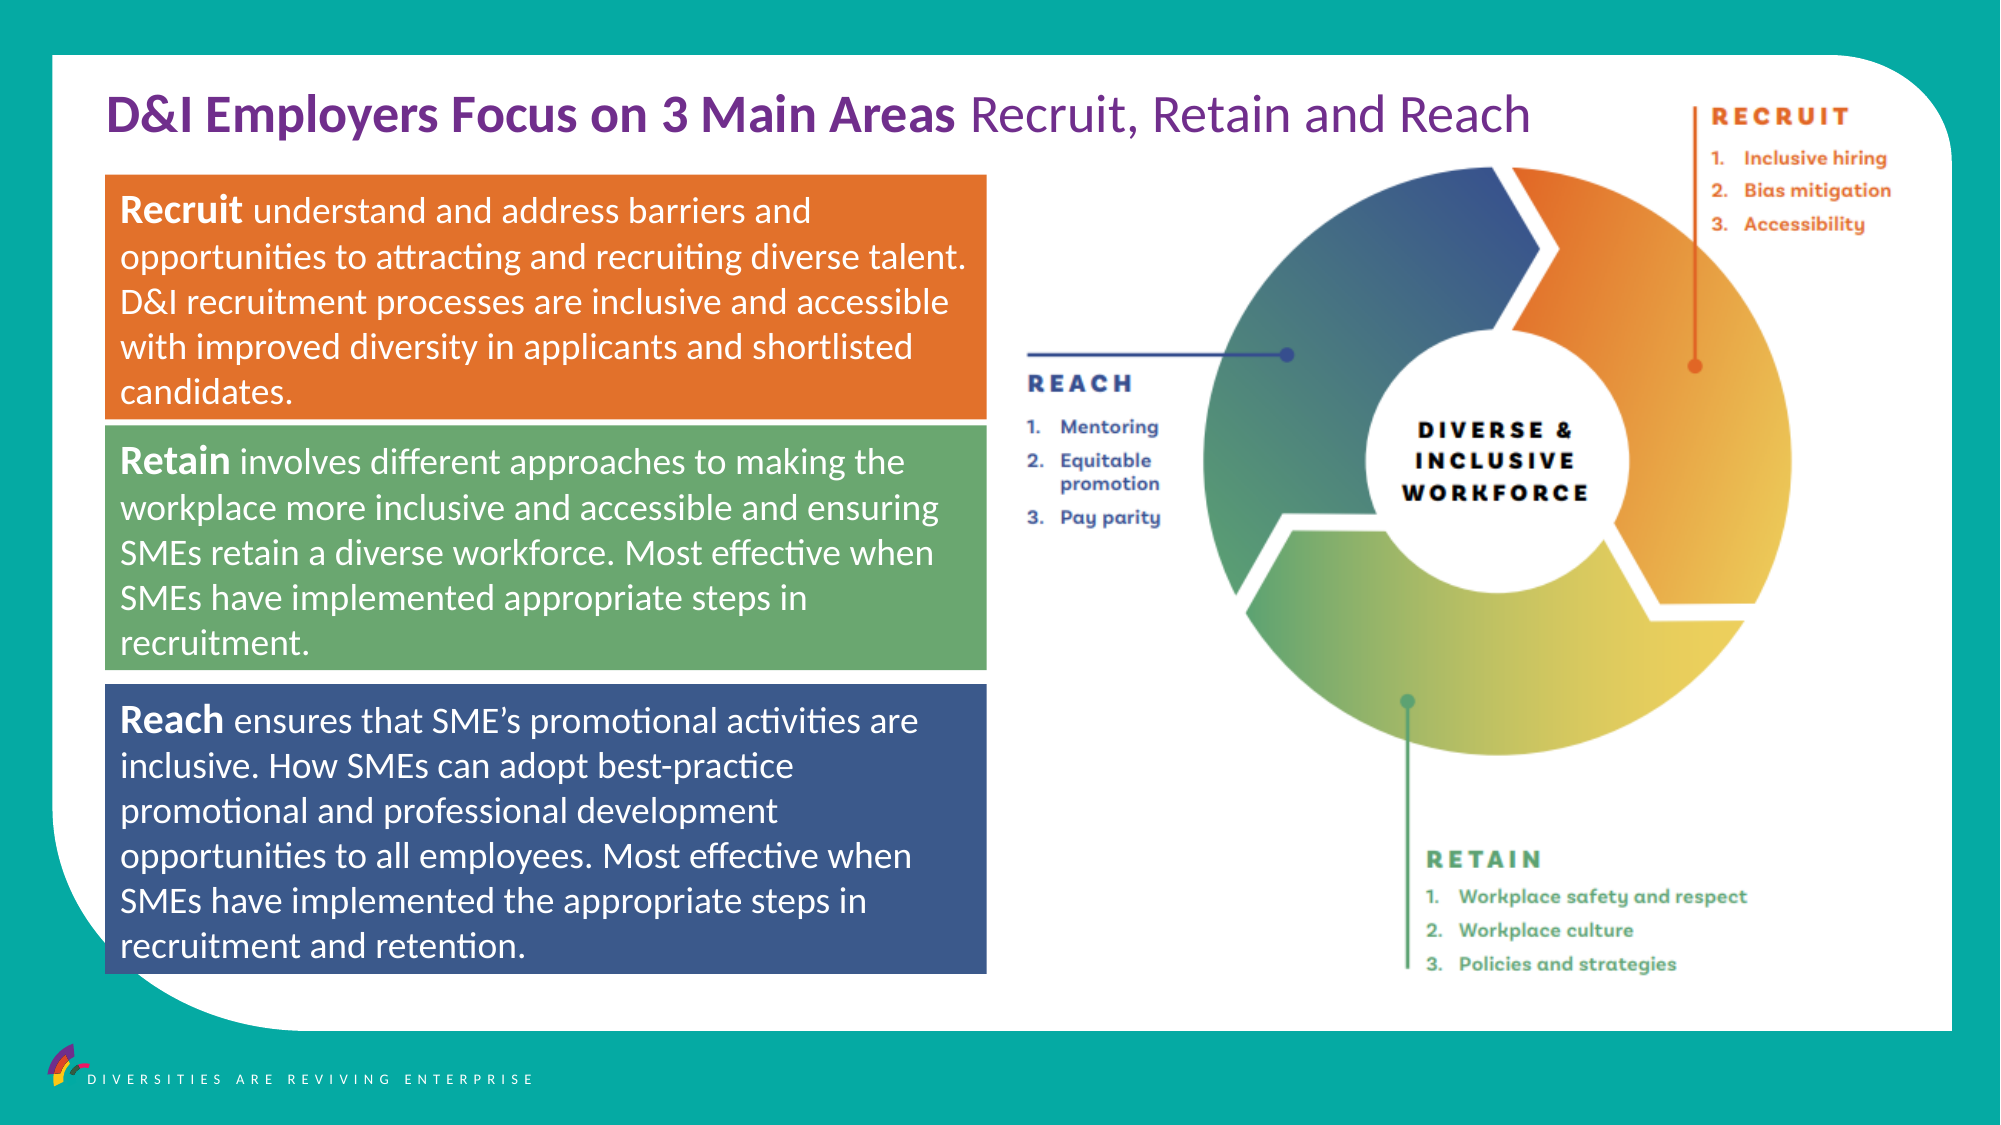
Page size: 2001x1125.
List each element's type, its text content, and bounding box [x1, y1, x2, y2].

text_box Recruit understand and address barriers and opportunities to attracting and recruiting diverse talent. D&I recruitment processes are inclusive and accessible with improved diversity in applicants and shortlisted candidates. [105, 174, 987, 420]
picture [999, 96, 1927, 983]
text_box Retain involves different approaches to making the workplace more inclusive and accessible and ensuring SMEs retain a diverse workforce. Most effective when SMEs have implemented appropriate steps in recruitment. [105, 425, 987, 671]
list D&I Employers Focus on 3 Main Areas Recruit, Retain and Reach [91, 78, 1614, 154]
text_box Reach ensures that SME’s promotional activities are inclusive. How SMEs can adopt best-practice promotional and professional development opportunities to all employees. Most effective when SMEs have implemented the appropriate steps in recruitment and retention. [105, 684, 987, 974]
